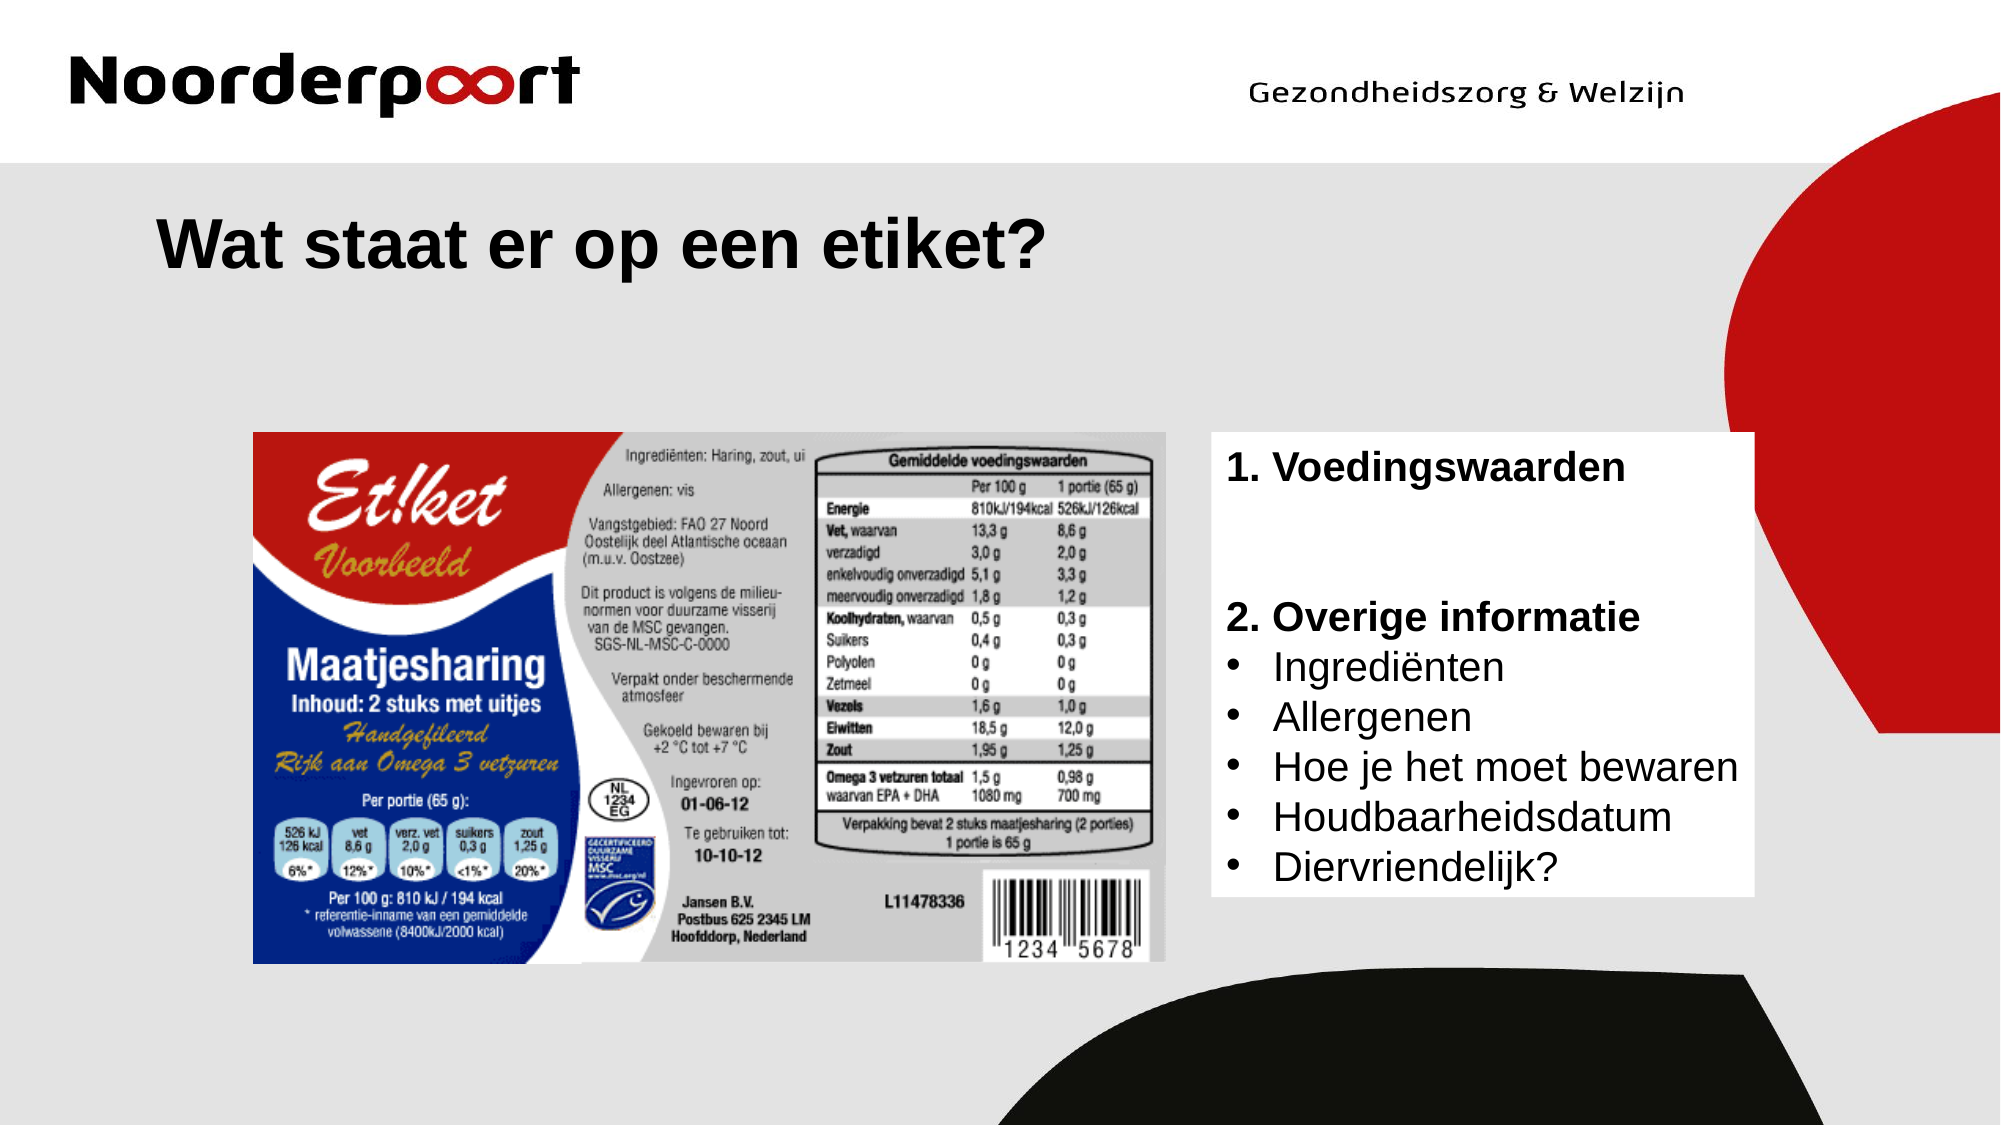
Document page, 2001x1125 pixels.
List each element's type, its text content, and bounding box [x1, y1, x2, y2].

picture [0, 0, 2001, 1125]
title Wat staat er op een etiket? [141, 187, 1720, 294]
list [253, 432, 1166, 964]
text_box 1. Voedingswaarden 2. Overige informatie Ingrediënten Allergenen Hoe je het moet bewaren Houdbaarheidsdatum Diervriendelijk? [1211, 432, 1755, 898]
